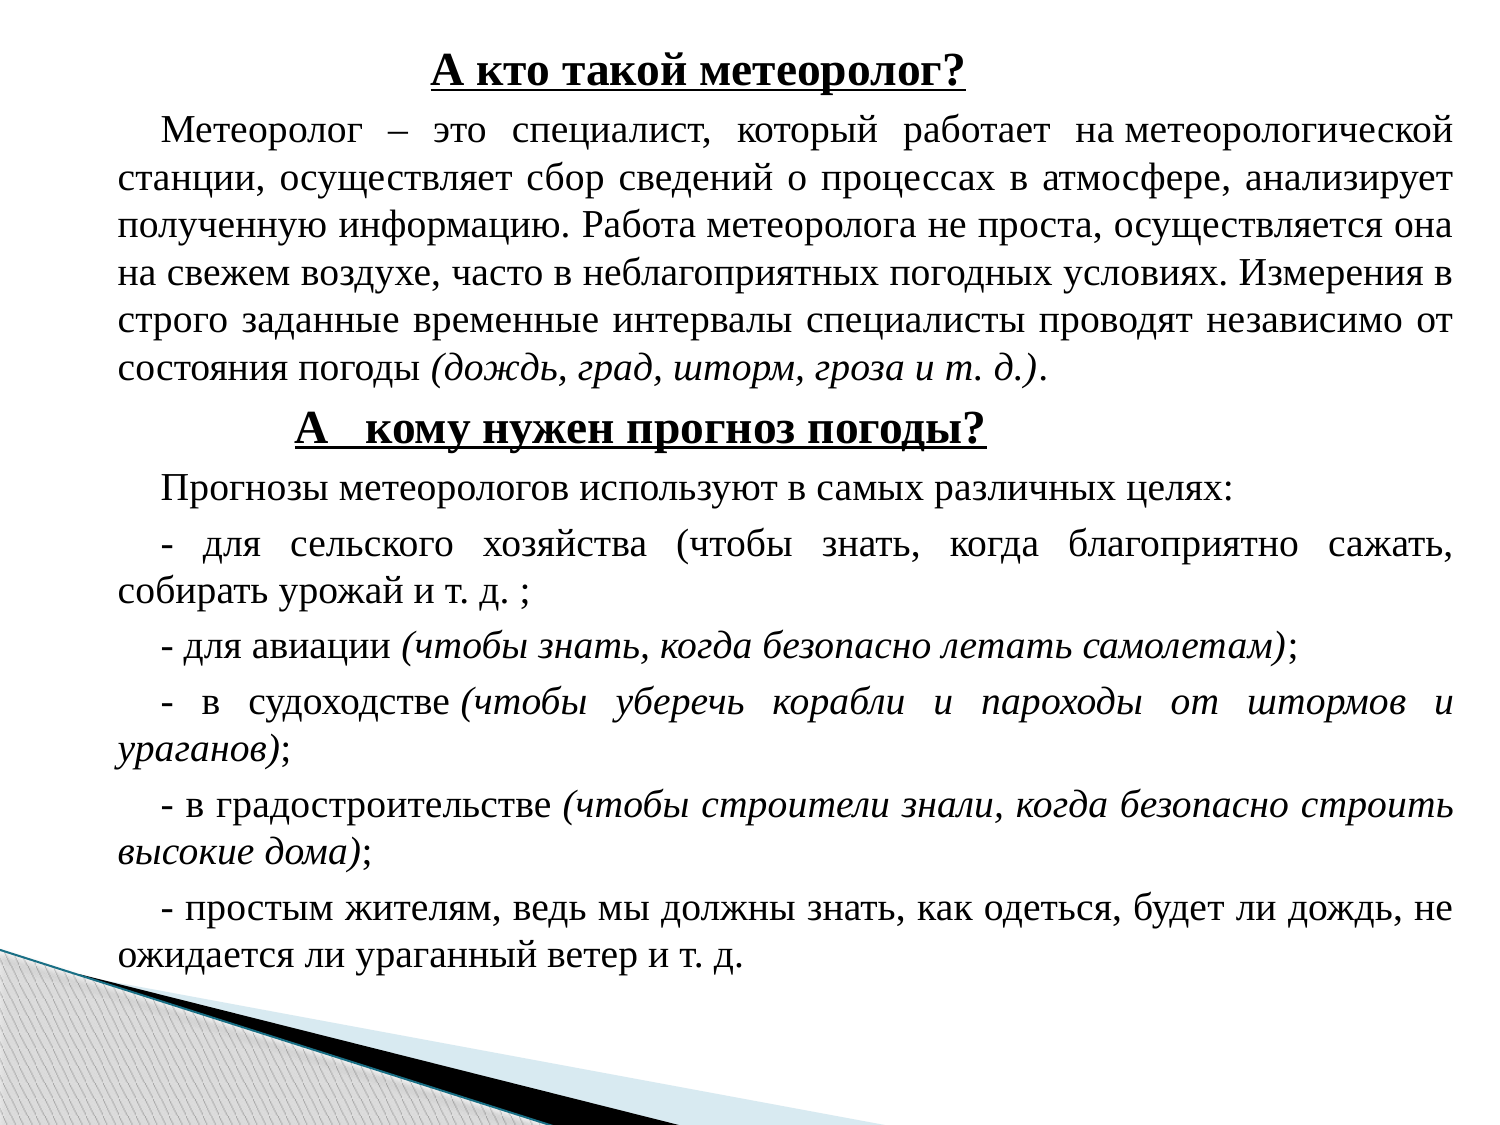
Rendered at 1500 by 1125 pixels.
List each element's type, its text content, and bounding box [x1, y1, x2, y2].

list А кто такой метеоролог? Метеоролог – это специалист, который работает на метеорологической станции, осуществляет сбор сведений о процессах в атмосфере, анализирует полученную информацию. Работа метеоролога не проста, осуществляется она на свежем воздухе, часто в неблагоприятных погодных условиях. Измерения в строго заданные временные интервалы специалисты проводят независимо от состояния погоды (дождь, град, шторм, гроза и т. д.). А кому нужен прогноз погоды? Прогнозы метеорологов используют в самых различных целях: - для сельского хозяйства (чтобы знать, когда благоприятно сажать, собирать урожай и т. д. ; - для авиации (чтобы знать, когда безопасно летать самолетам); - в судоходстве (чтобы уберечь корабли и пароходы от штормов и ураганов); - в градостроительстве (чтобы строители знали, когда безопасно строить высокие дома); - простым жителям, ведь мы должны знать, как одеться, будет ли дождь, не ожидается ли ураганный ветер и т. д. [41, 30, 1471, 986]
